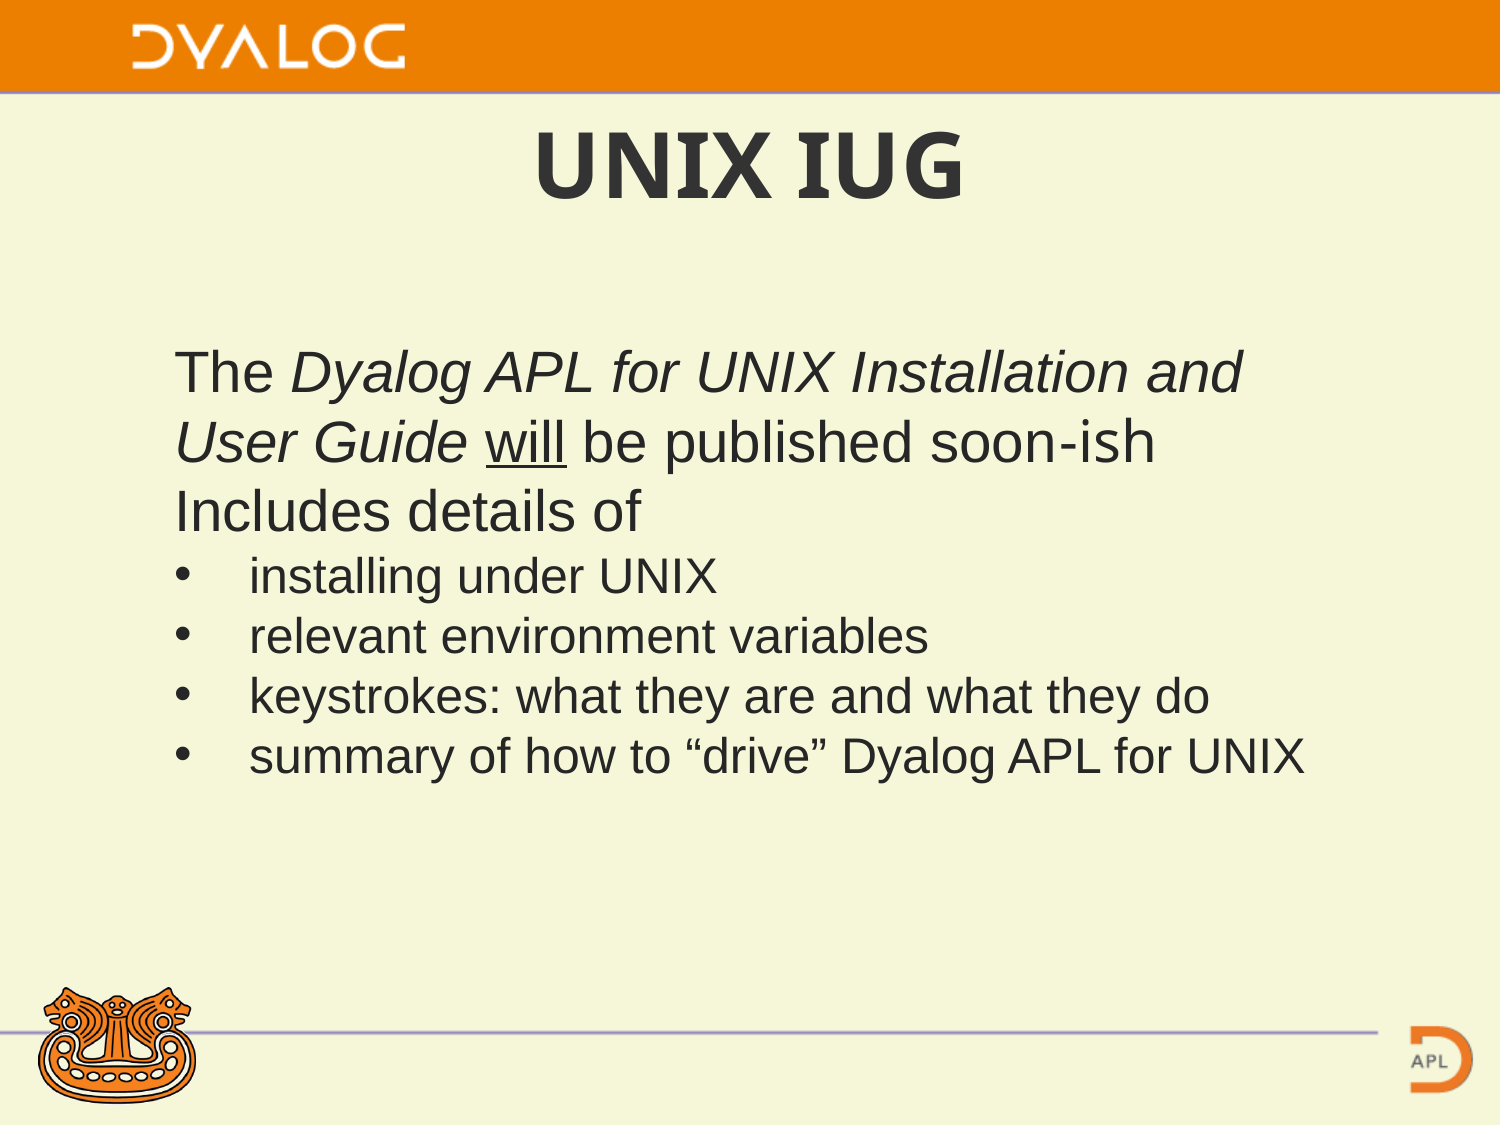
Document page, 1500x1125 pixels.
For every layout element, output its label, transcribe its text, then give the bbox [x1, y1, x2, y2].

picture [0, 0, 1500, 1125]
text_box -ish [1045, 397, 1199, 482]
subtitle The Dyalog APL for UNIX Installation and User Guide will be published soon Includes details of installing under UNIX relevant environment variables keystrokes: what they are and what they do summary of how to “drive” Dyalog APL for UNIX [159, 326, 1353, 949]
title UNIX IUG [112, 99, 1388, 291]
